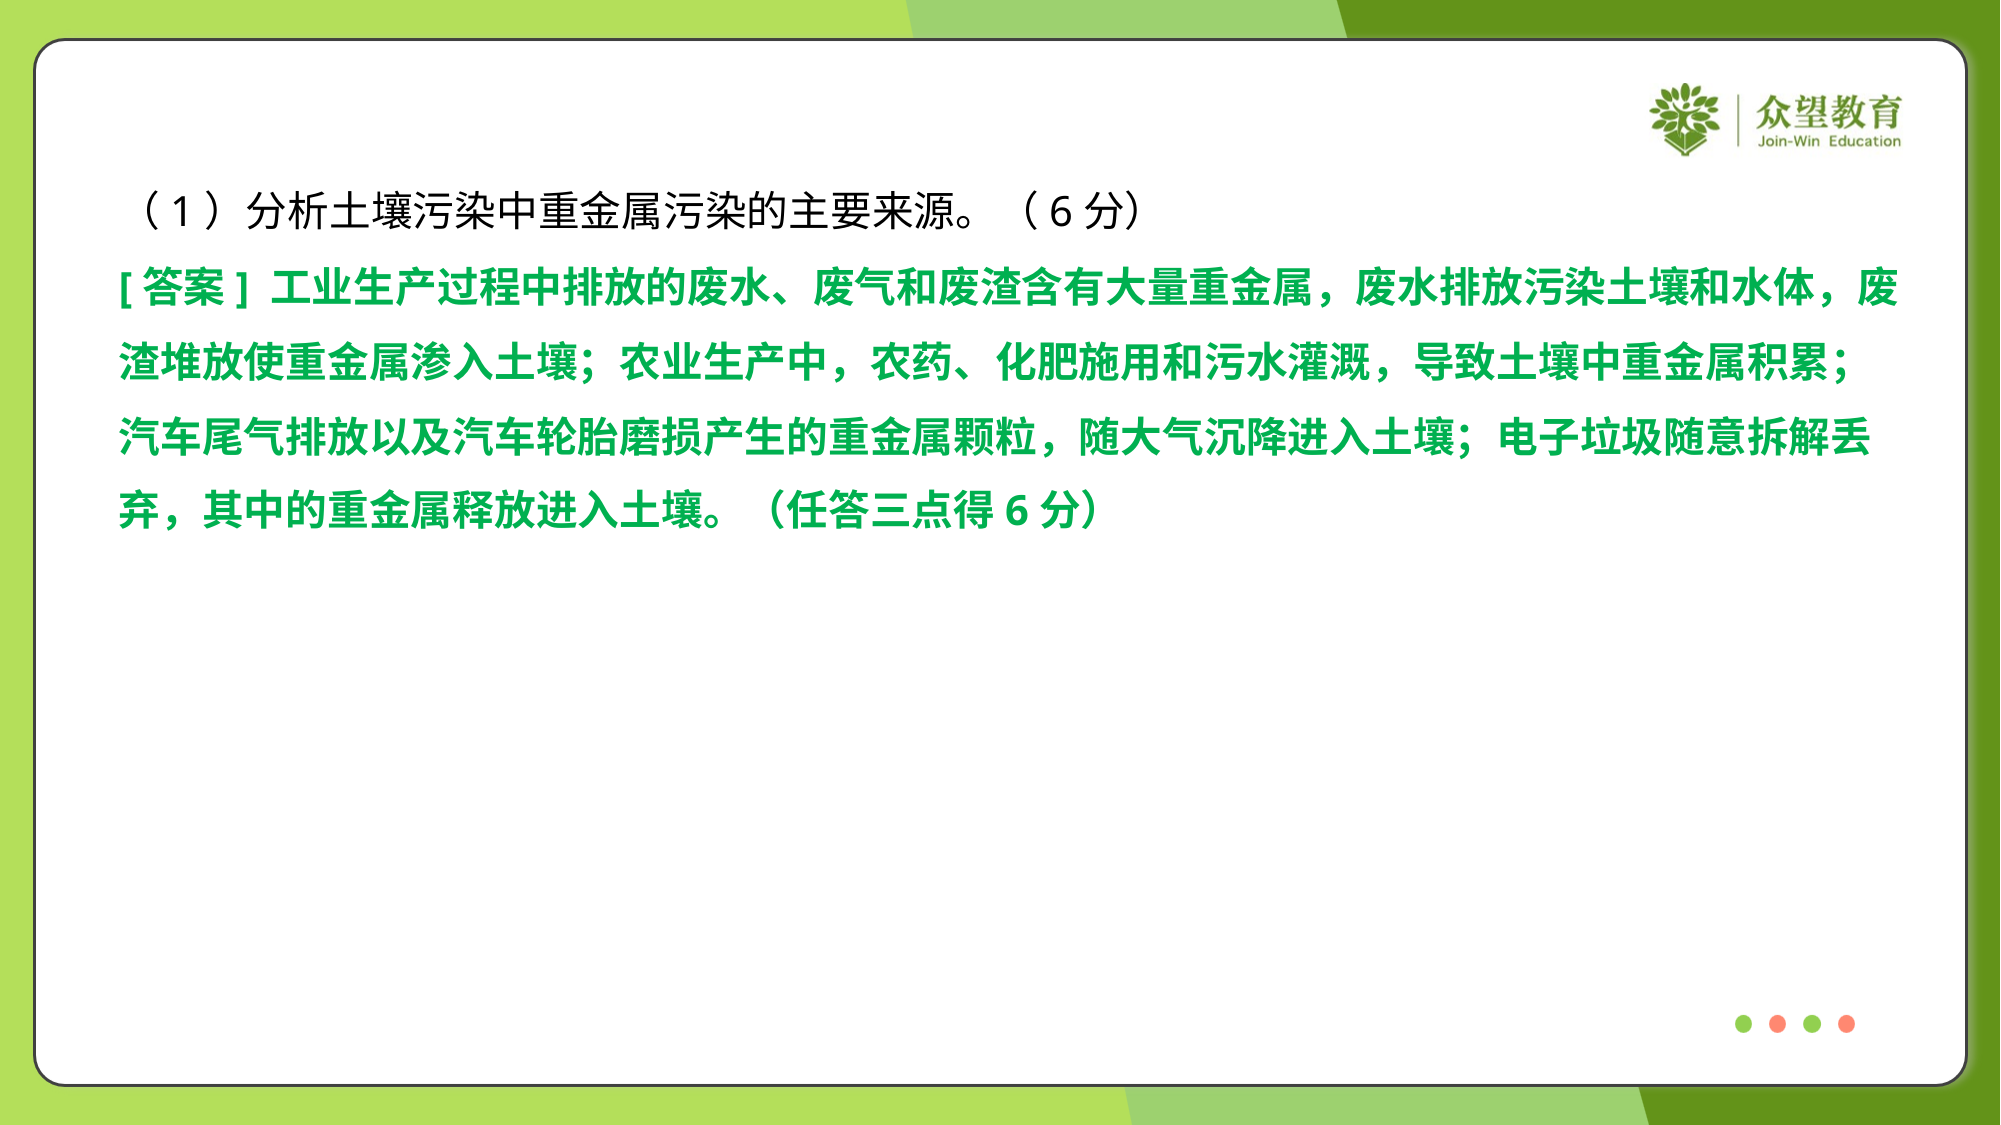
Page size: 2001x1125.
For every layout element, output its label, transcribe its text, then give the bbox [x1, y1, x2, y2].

text_box （1）分析土壤污染中重金属污染的主要来源。（6分） [118, 159, 1883, 227]
text_box [答案] 工业生产过程中排放的废水、废气和废渣含有大量重金属，废水排放污染土壤和水体，废 渣堆放使重金属渗入土壤；农业生产中，农药、化肥施用和污水灌溉，导致土壤中重金属积累； 汽车尾气排放以及汽车轮胎磨损产生的重金属颗粒，随大气沉降进入土壤；电子垃圾随意拆解丢 弃，其中的重金属释放进入土壤。（任答三点得6分） [118, 235, 1883, 526]
picture [0, 0, 2000, 1125]
